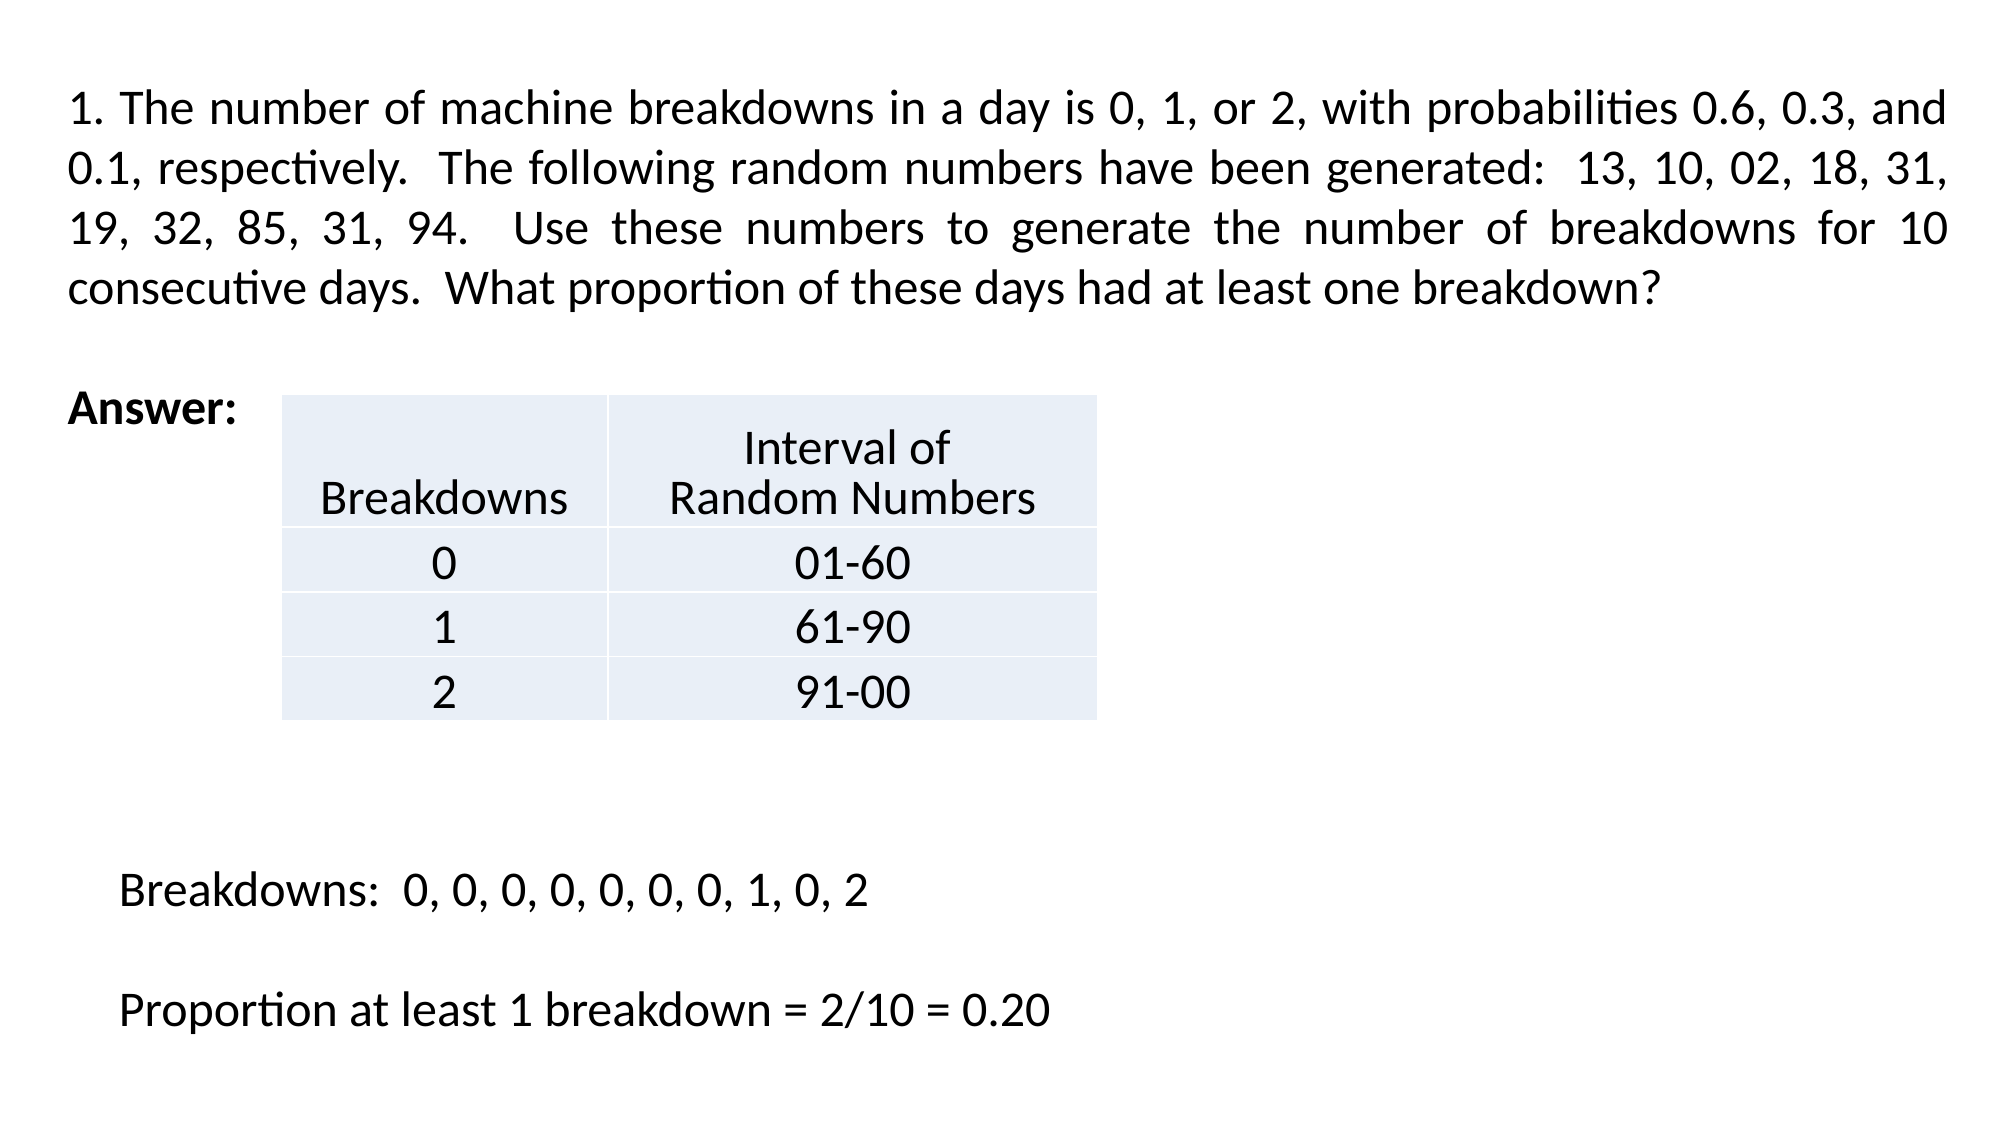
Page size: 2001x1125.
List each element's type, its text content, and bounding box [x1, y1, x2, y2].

table_header Breakdowns [282, 395, 607, 526]
table_header Interval of Random Numbers [609, 395, 1097, 526]
text_box Breakdowns: 0, 0, 0, 0, 0, 0, 0, 1, 0, 2 Proportion at least 1 breakdown = 2/10 = 0.20 [104, 849, 1105, 1045]
table_cell 1 [282, 593, 607, 656]
table_cell 91-00 [609, 657, 1097, 720]
table_cell 61-90 [609, 593, 1097, 656]
text_box 1. The number of machine breakdowns in a day is 0, 1, or 2, with probabilities 0.6, 0.3, and 0.1, respectively. The following random numbers have been generated: 13, 10, 02, 18, 31, 19, 32, 85, 31, 94. Use these numbers to generate the number of breakdowns for 10 consecutive days. What proportion of these days had at least one breakdown? Answer: [52, 66, 1965, 442]
table_cell 0 [282, 528, 607, 591]
table_cell 01-60 [609, 528, 1097, 591]
table_cell 2 [282, 657, 607, 720]
